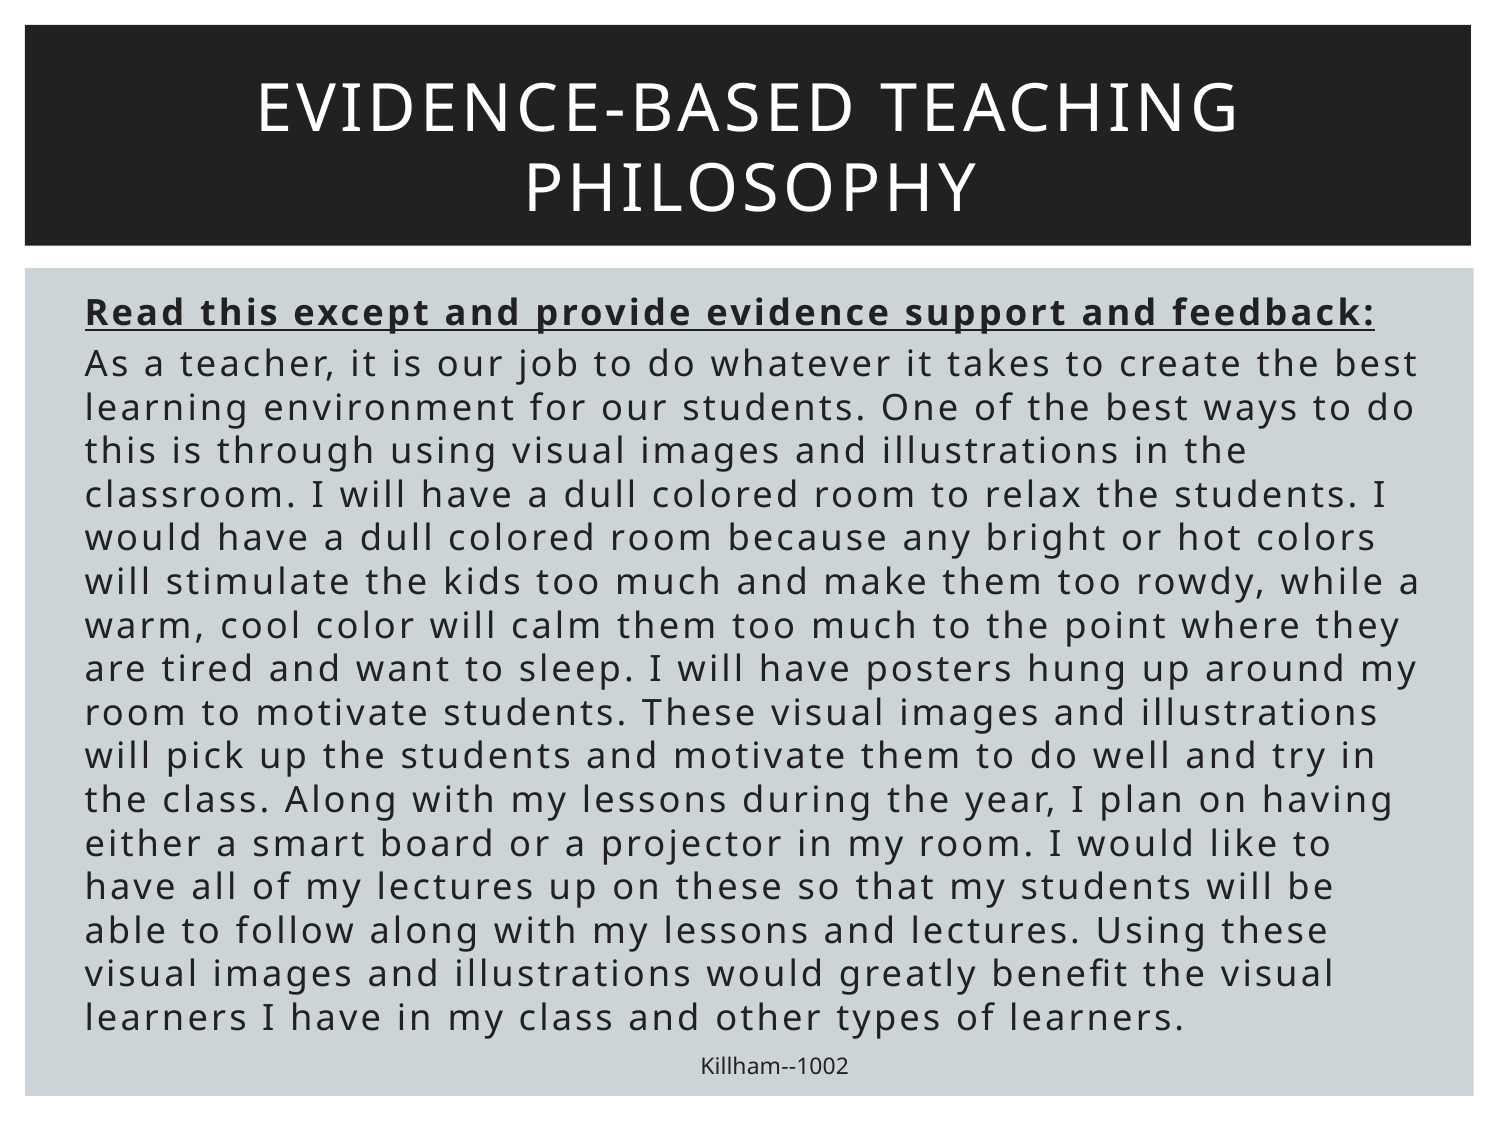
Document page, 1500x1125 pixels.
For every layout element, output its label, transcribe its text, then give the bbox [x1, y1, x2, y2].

footer Killham--1002 [500, 1042, 1050, 1088]
list Read this except and provide evidence support and feedback: As a teacher, it is our job to do whatever it takes to create the best learning environment for our students. One of the best ways to do this is through using visual images and illustrations in the classroom. I will have a dull colored room to relax the students. I would have a dull colored room because any bright or hot colors will stimulate the kids too much and make them too rowdy, while a warm, cool color will calm them too much to the point where they are tired and want to sleep. I will have posters hung up around my room to motivate students. These visual images and illustrations will pick up the students and motivate them to do well and try in the class. Along with my lessons during the year, I plan on having either a smart board or a projector in my room. I would like to have all of my lectures up on these so that my students will be able to follow along with my lessons and lectures. Using these visual images and illustrations would greatly benefit the visual learners I have in my class and other types of learners. [62, 281, 1442, 1088]
title Evidence-based teaching philosophy [62, 58, 1438, 232]
